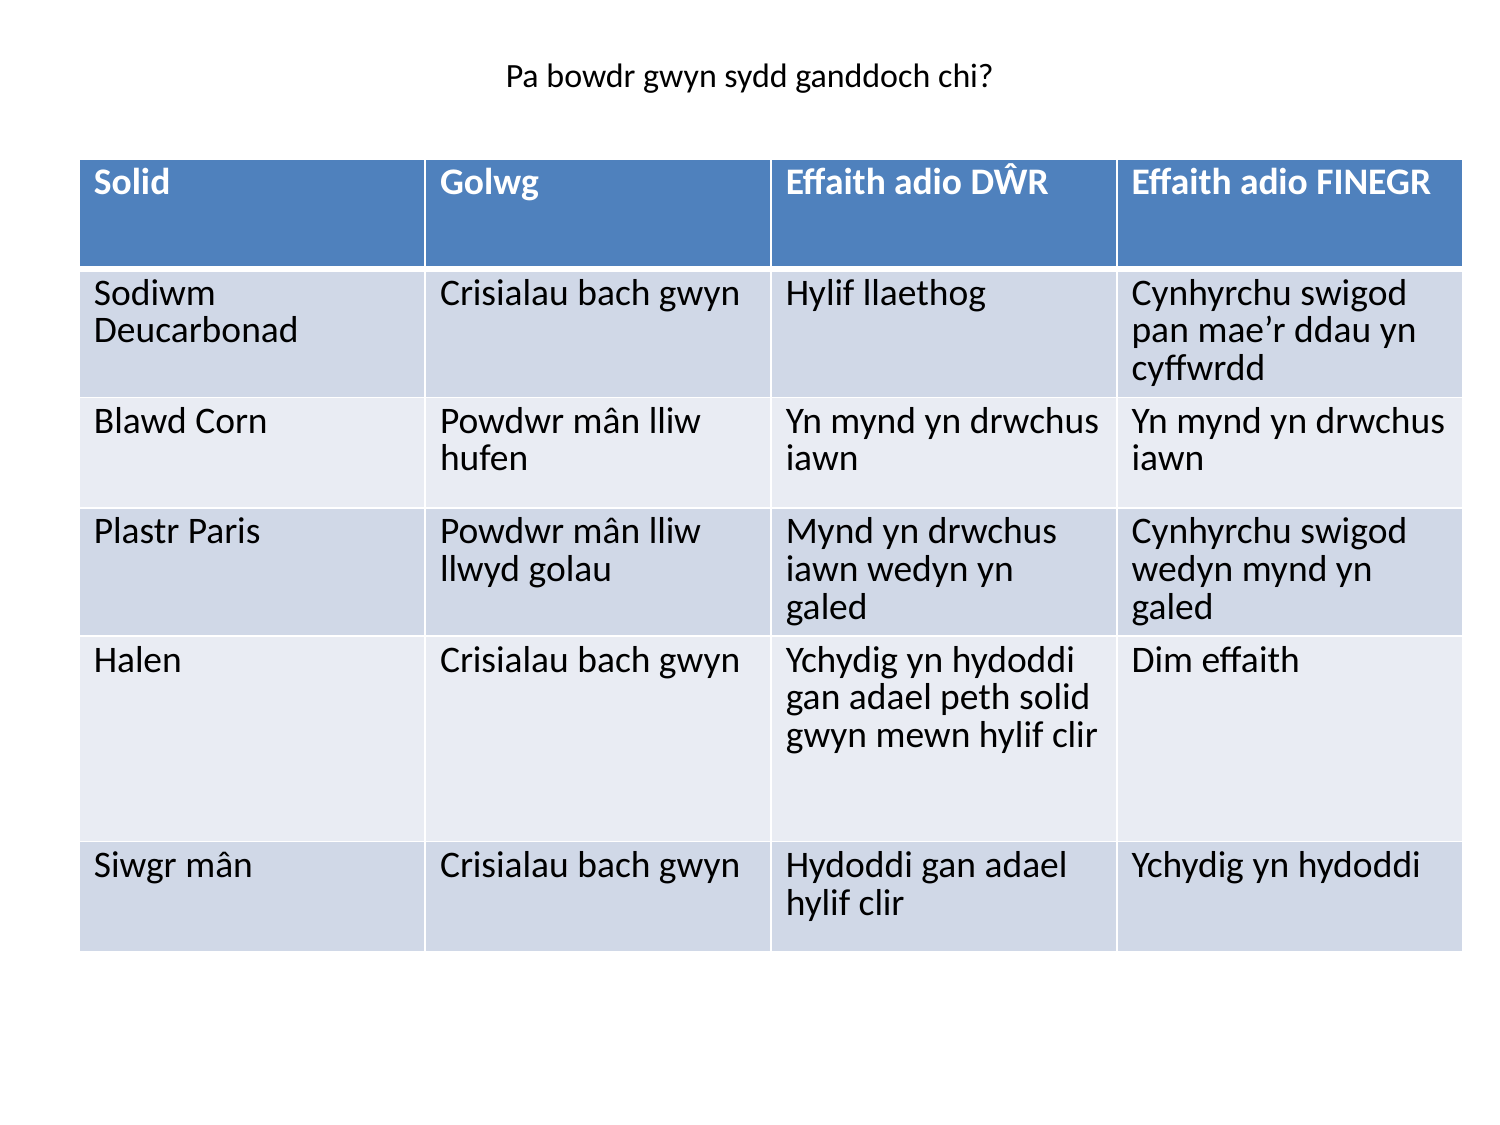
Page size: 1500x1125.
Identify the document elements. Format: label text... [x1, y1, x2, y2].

table_cell Halen [80, 637, 424, 841]
table_cell Crisialau bach gwyn [426, 842, 770, 951]
table_cell Sodiwm Deucarbonad [80, 272, 424, 397]
table_cell Ychydig yn hydoddi gan adael peth solid gwyn mewn hylif clir [772, 637, 1116, 841]
table_cell Powdwr mân lliw llwyd golau [426, 509, 770, 635]
table_cell Yn mynd yn drwchus iawn [1118, 398, 1462, 507]
table_cell Hydoddi gan adael hylif clir [772, 842, 1116, 951]
table_header Effaith adio FINEGR [1118, 160, 1462, 266]
table_cell Ychydig yn hydoddi [1118, 842, 1462, 951]
table_header Golwg [426, 160, 770, 266]
table_cell Cynhyrchu swigod pan mae’r ddau yn cyffwrdd [1118, 272, 1462, 397]
table_cell Powdwr mân lliw hufen [426, 398, 770, 507]
table_cell Blawd Corn [80, 398, 424, 507]
table_cell Yn mynd yn drwchus iawn [772, 398, 1116, 507]
table_header Effaith adio DŴR [772, 160, 1116, 266]
table_cell Plastr Paris [80, 509, 424, 635]
table_cell Cynhyrchu swigod wedyn mynd yn galed [1118, 509, 1462, 635]
table_cell Mynd yn drwchus iawn wedyn yn galed [772, 509, 1116, 635]
table_cell Crisialau bach gwyn [426, 272, 770, 397]
title Pa bowdr gwyn sydd ganddoch chi? [75, 45, 1425, 102]
table_cell Dim effaith [1118, 637, 1462, 841]
table_header Solid [80, 160, 424, 266]
table_cell Crisialau bach gwyn [426, 637, 770, 841]
table_cell Hylif llaethog [772, 272, 1116, 397]
table_cell Siwgr mân [80, 842, 424, 951]
